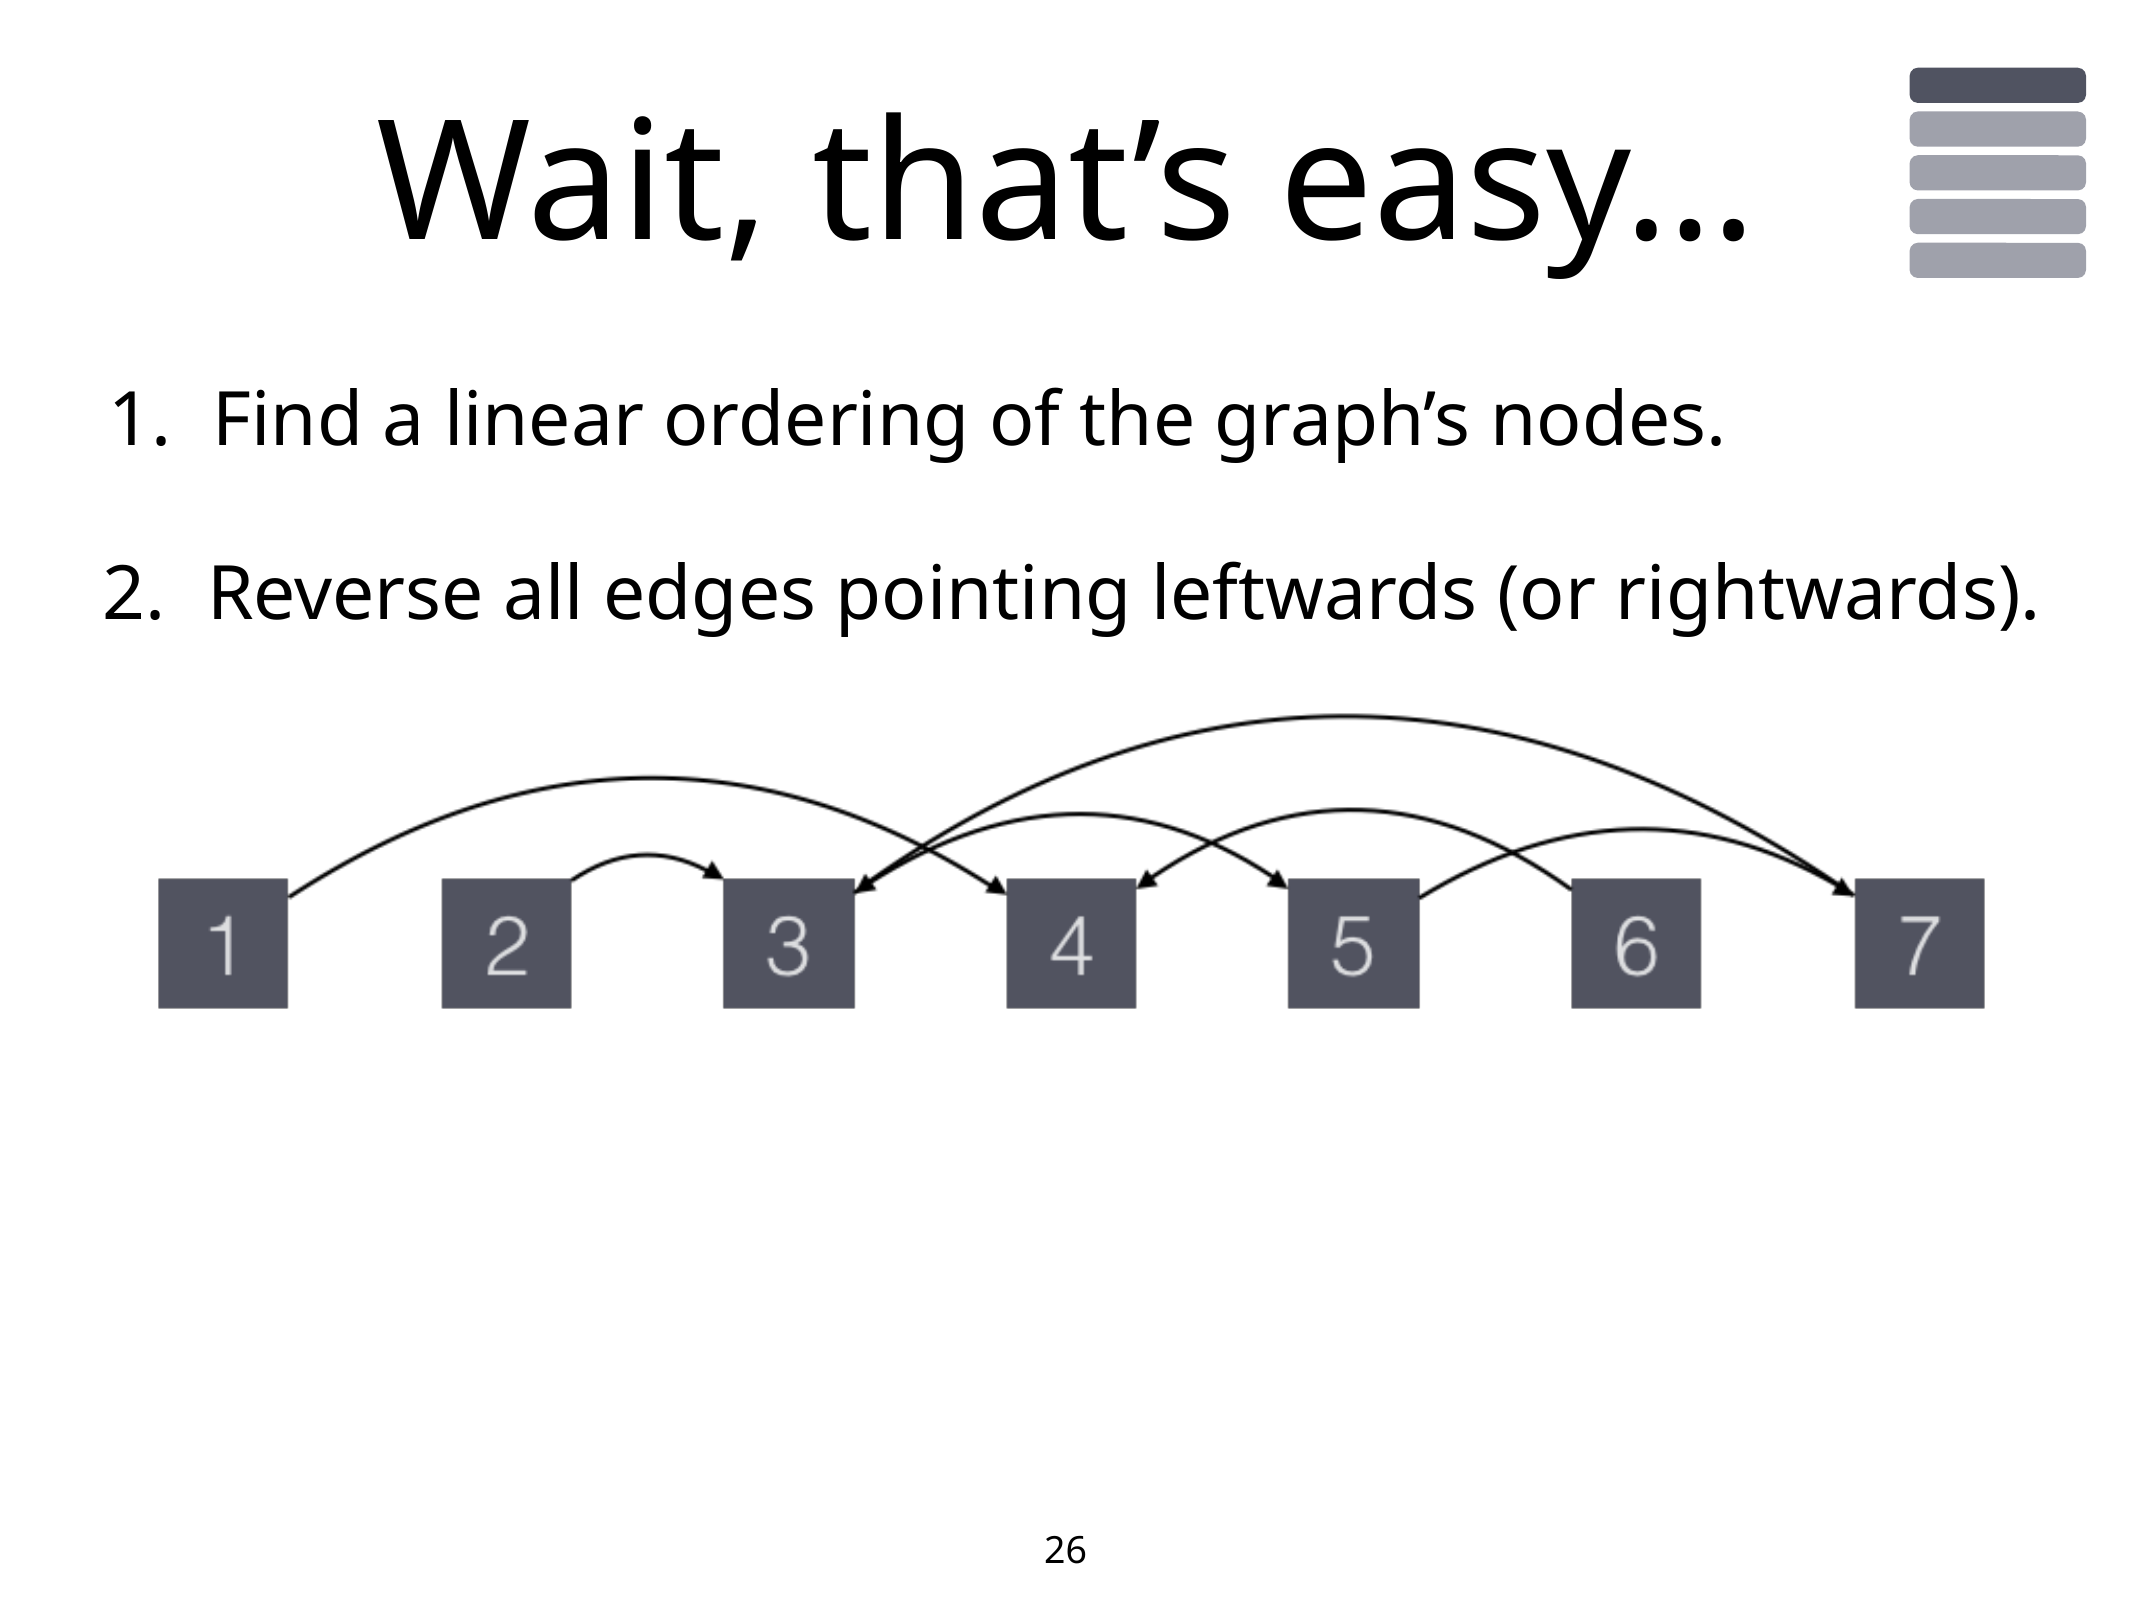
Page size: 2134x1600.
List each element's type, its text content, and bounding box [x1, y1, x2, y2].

text_box Reverse all edges pointing leftwards (or rightwards). [94, 536, 2050, 643]
title Wait, that’s easy… [155, 0, 1978, 351]
picture [157, 712, 1987, 1012]
slide_number 26 [1034, 1517, 1097, 1581]
text_box Find a linear ordering of the graph’s nodes. [100, 362, 1736, 469]
